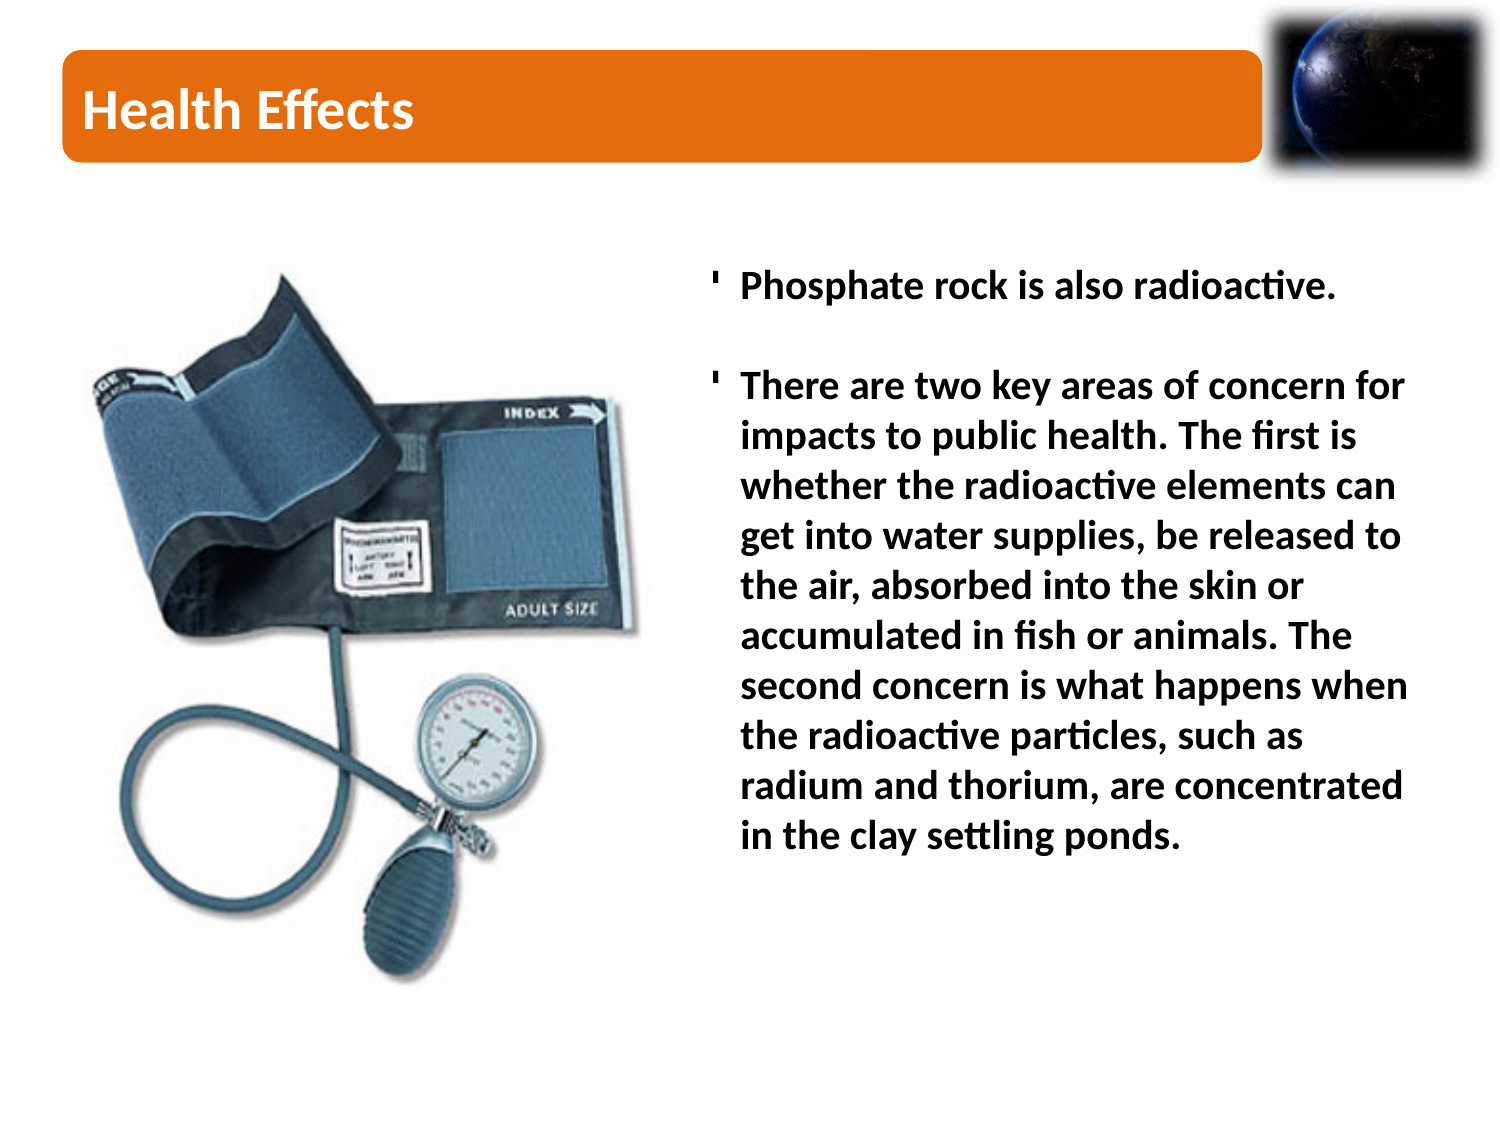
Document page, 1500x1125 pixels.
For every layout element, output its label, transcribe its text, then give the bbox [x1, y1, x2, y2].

text_box Phosphate rock is also radioactive. There are two key areas of concern for impacts to public health. The first is whether the radioactive elements can get into water supplies, be released to the air, absorbed into the skin or accumulated in fish or animals. The second concern is what happens when the radioactive particles, such as radium and thorium, are concentrated in the clay settling ponds. [713, 249, 1438, 825]
text_box Health Effects [60, 47, 1246, 165]
picture [1251, 0, 1500, 188]
picture [24, 249, 713, 1013]
